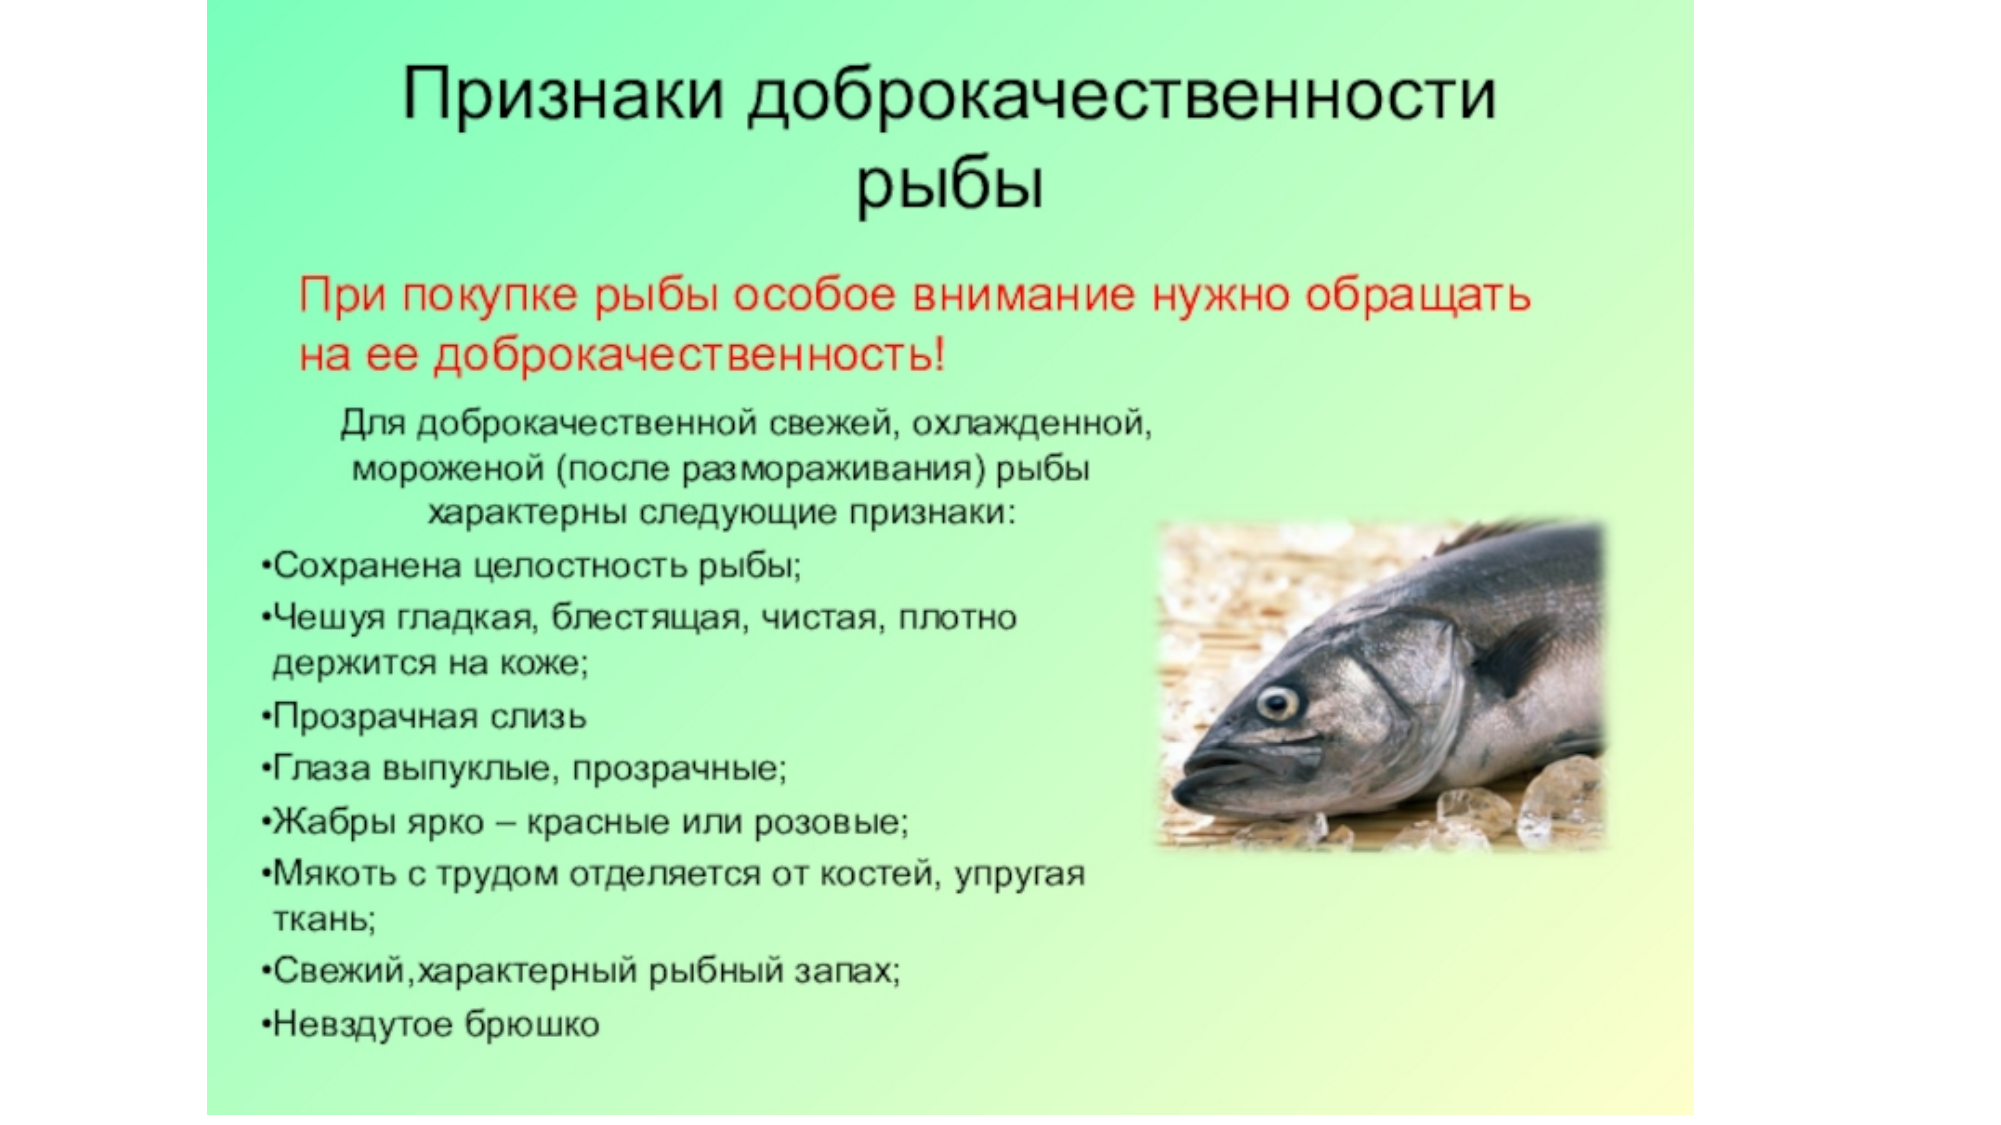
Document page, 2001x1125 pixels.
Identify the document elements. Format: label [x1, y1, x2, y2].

picture [207, 0, 1694, 1115]
